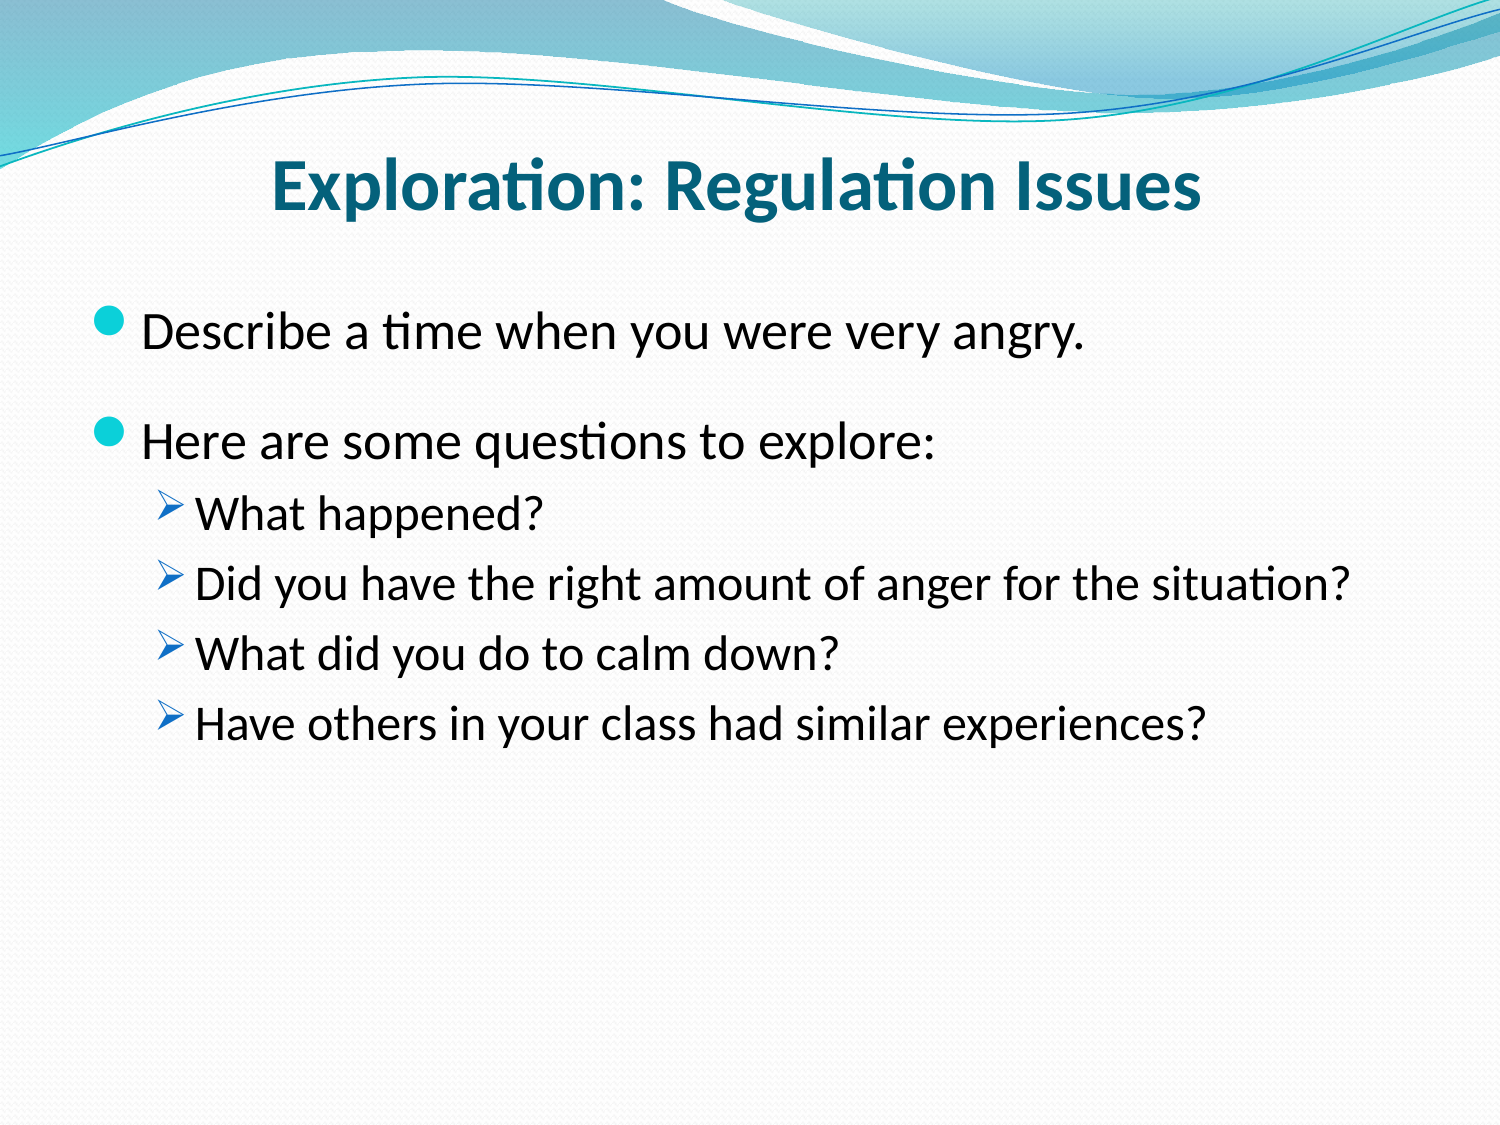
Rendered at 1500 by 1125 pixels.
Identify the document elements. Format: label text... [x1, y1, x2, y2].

list Describe a time when you were very angry. Here are some questions to explore: What happened? Did you have the right amount of anger for the situation? What did you do to calm down? Have others in your class had similar experiences? [75, 287, 1425, 975]
title Exploration: Regulation Issues [62, 112, 1413, 225]
